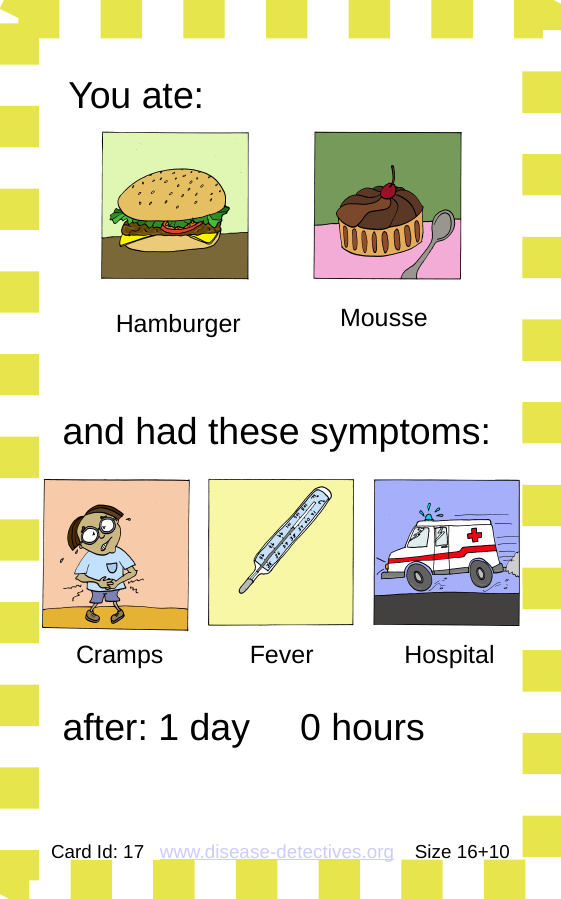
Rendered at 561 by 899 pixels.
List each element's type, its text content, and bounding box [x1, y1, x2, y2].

picture [100, 131, 249, 280]
picture [372, 478, 521, 628]
text_box [18, 17, 544, 881]
picture [206, 478, 356, 628]
text_box Hospital [378, 634, 521, 703]
picture [313, 131, 462, 280]
text_box Cramps [48, 639, 191, 675]
picture [41, 477, 190, 633]
